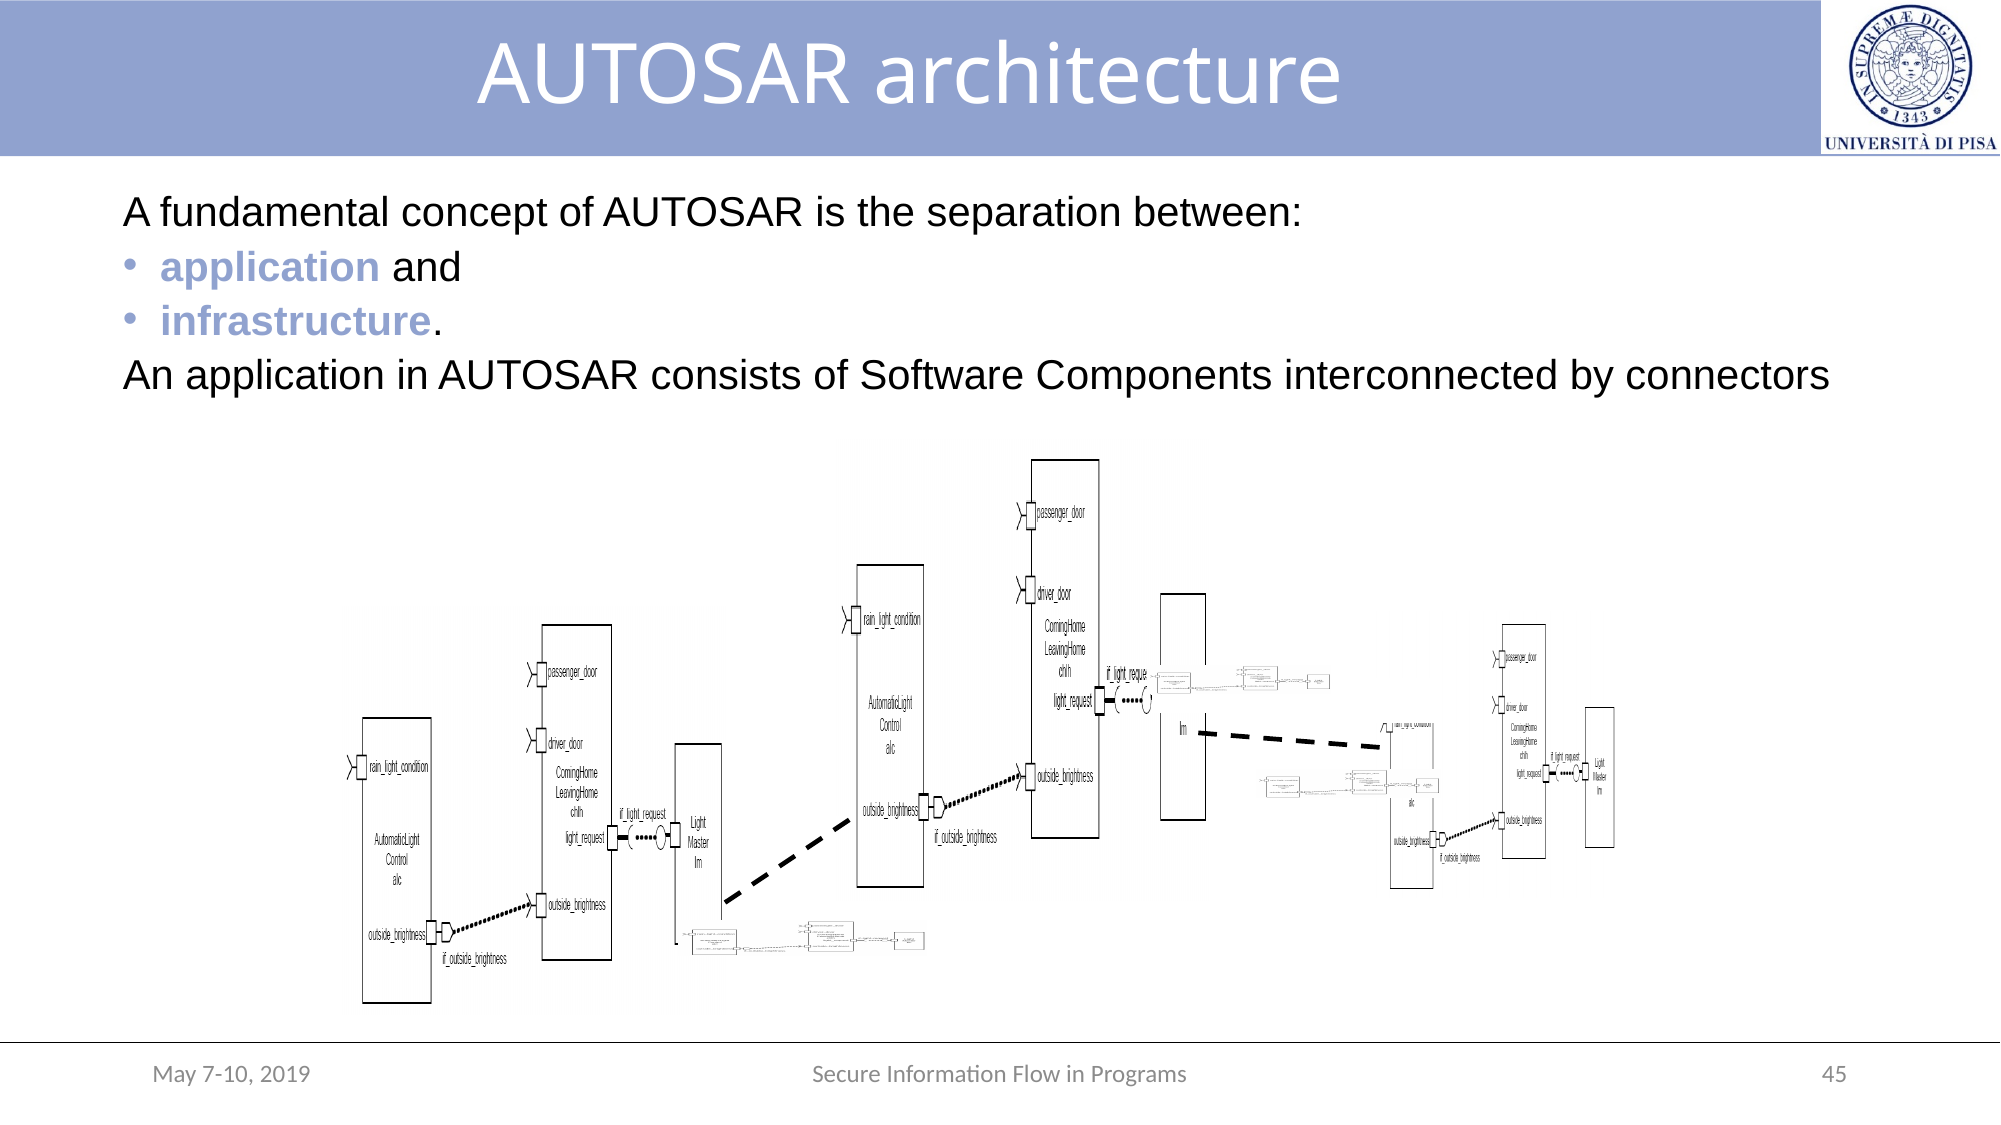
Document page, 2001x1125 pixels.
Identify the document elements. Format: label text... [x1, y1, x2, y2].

title AUTOSAR architecture [0, 0, 1822, 154]
text_box A fundamental concept of AUTOSAR is the separation between: application and infrastructure. An application in AUTOSAR consists of Software Components interconnected by connectors [108, 177, 1897, 371]
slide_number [137, 1042, 588, 1103]
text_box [340, 439, 1616, 1015]
slide_number 45 [1412, 1042, 1863, 1103]
picture [1822, 0, 2000, 154]
footer Secure Information Flow in Programs [662, 1042, 1338, 1103]
